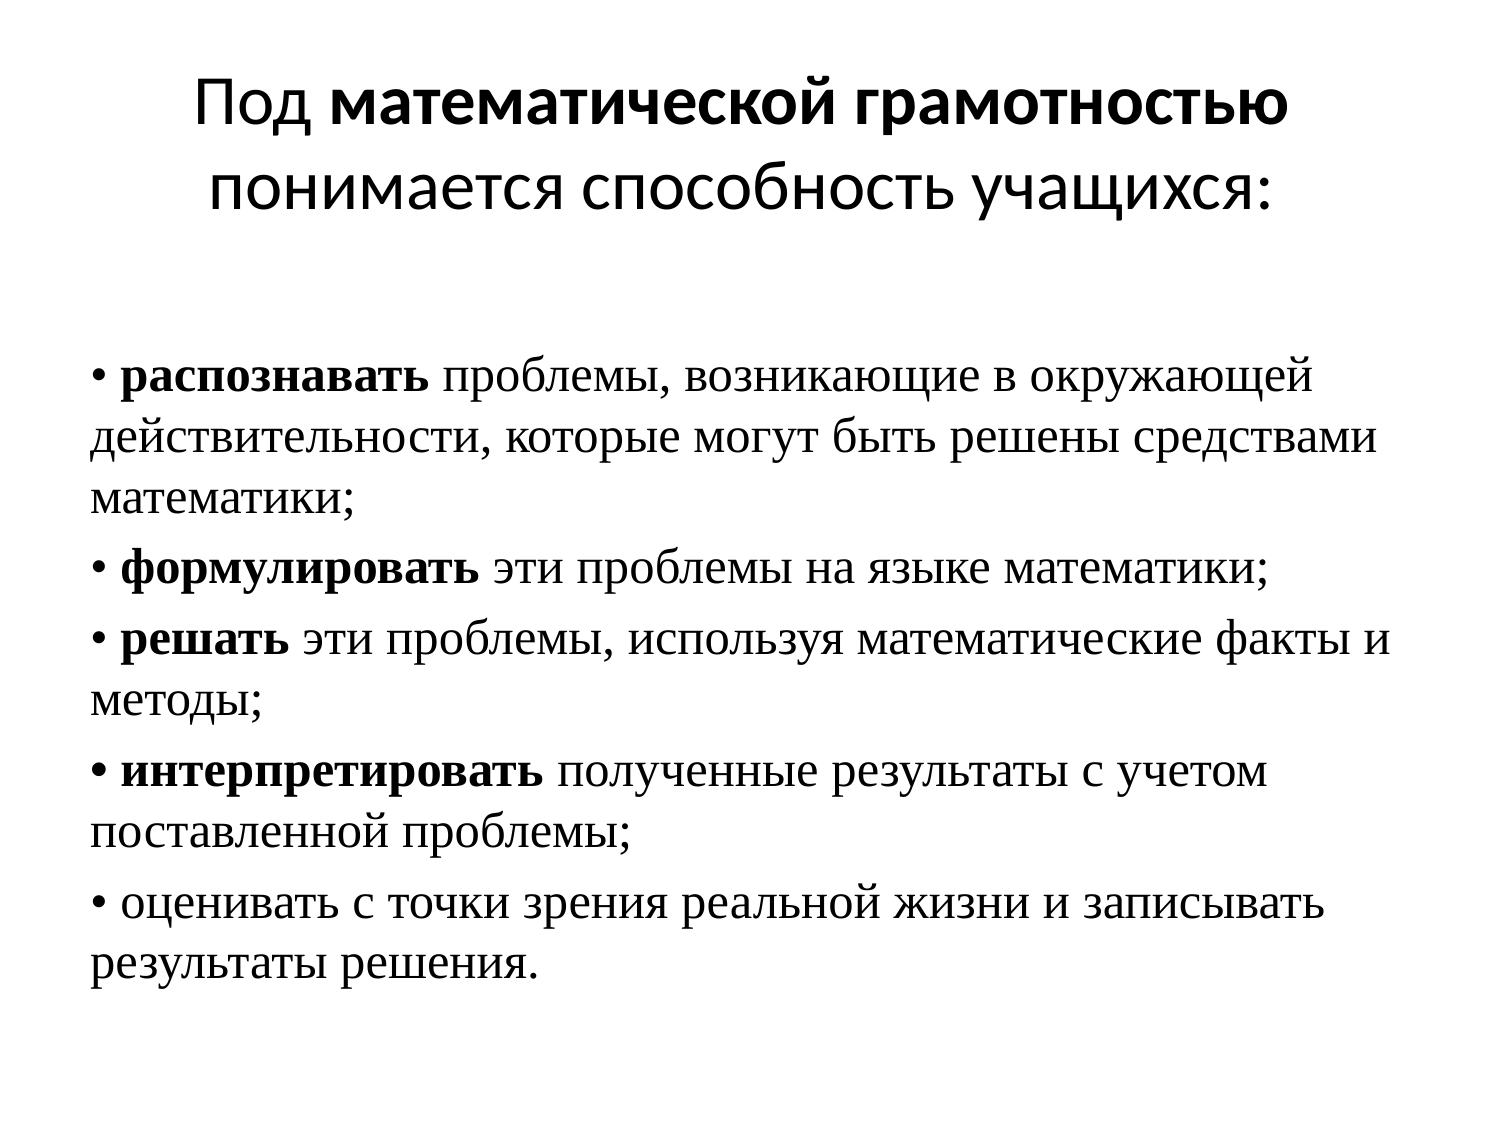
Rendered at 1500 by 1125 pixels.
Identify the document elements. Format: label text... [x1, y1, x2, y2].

list • распознавать проблемы, возникающие в окружающей действительности, которые могут быть решены средствами математики; • формулировать эти проблемы на языке математики; • решать эти проблемы, используя математические факты и методы; • интерпретировать полученные результаты с учетом поставленной проблемы; • оценивать с точки зрения реальной жизни и записывать результаты решения. [75, 262, 1425, 1005]
title Под математической грамотностью понимается способность учащихся: [75, 45, 1425, 233]
